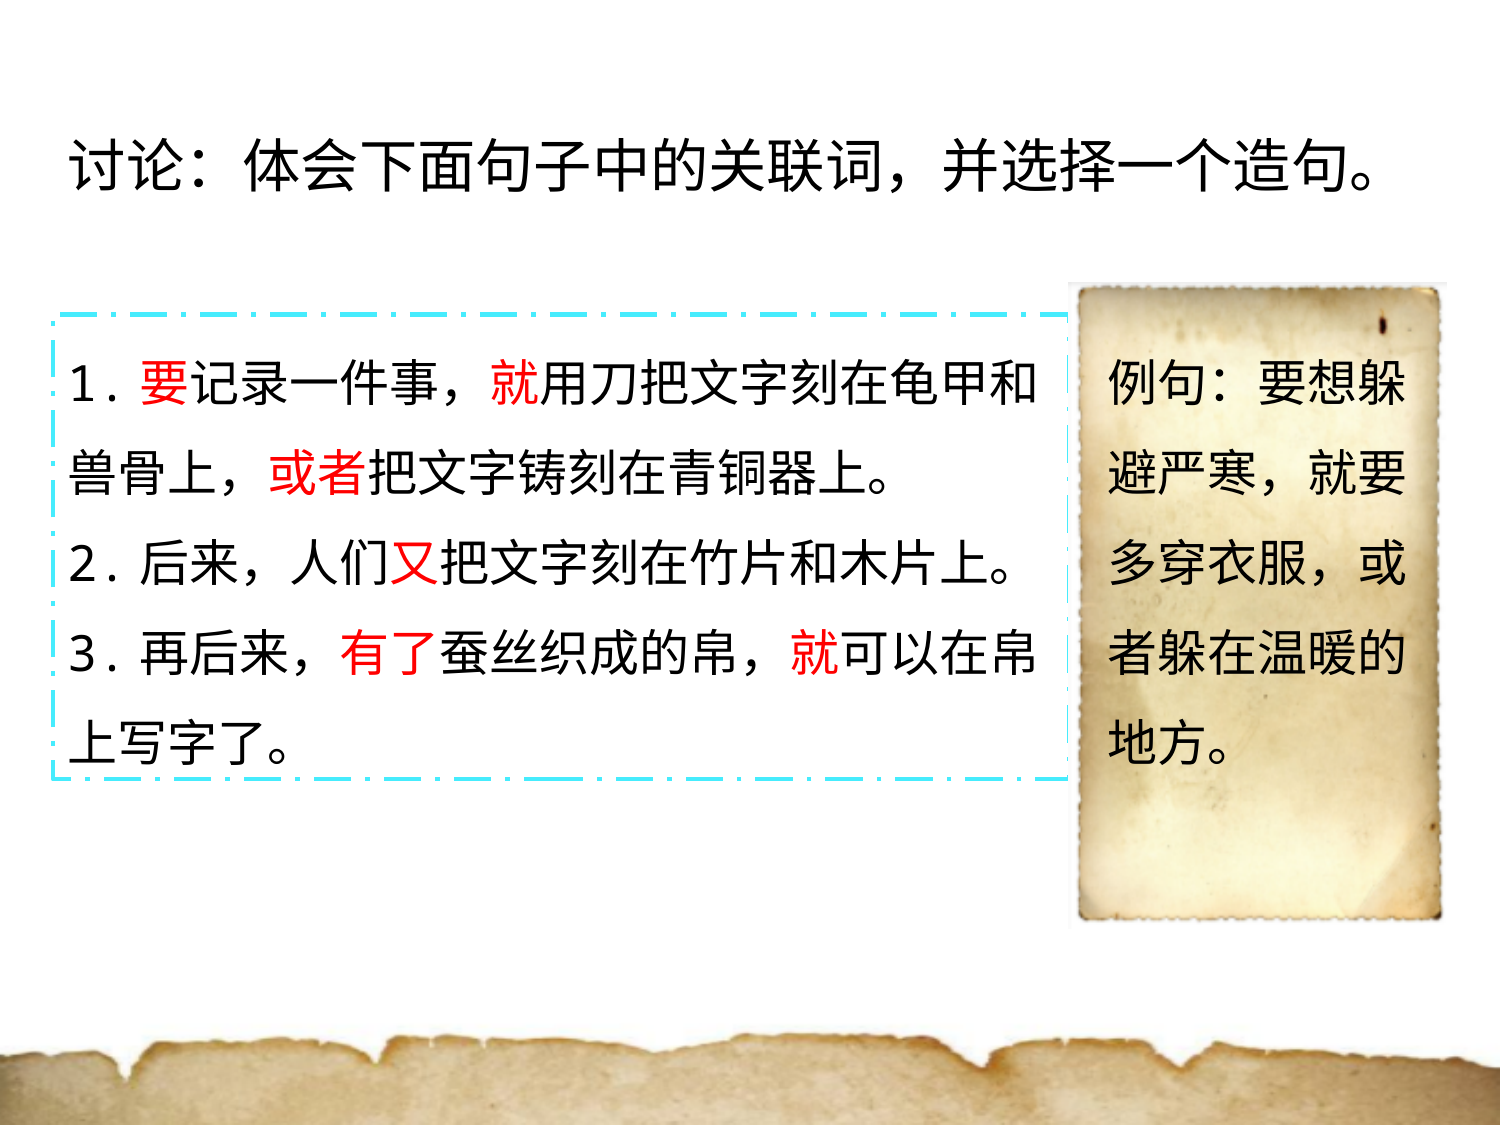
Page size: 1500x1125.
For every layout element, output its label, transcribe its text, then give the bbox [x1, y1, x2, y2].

text_box 讨论：体会下面句子中的关联词，并选择一个造句。 [53, 121, 1471, 207]
text_box 1.要记录一件事，就用刀把文字刻在龟甲和兽骨上，或者把文字铸刻在青铜器上。 2.后来，人们又把文字刻在竹片和木片上。 3.再后来，有了蚕丝织成的帛，就可以在帛上写字了。 [53, 314, 1063, 780]
picture [1068, 282, 1448, 929]
picture [0, 987, 1500, 1125]
